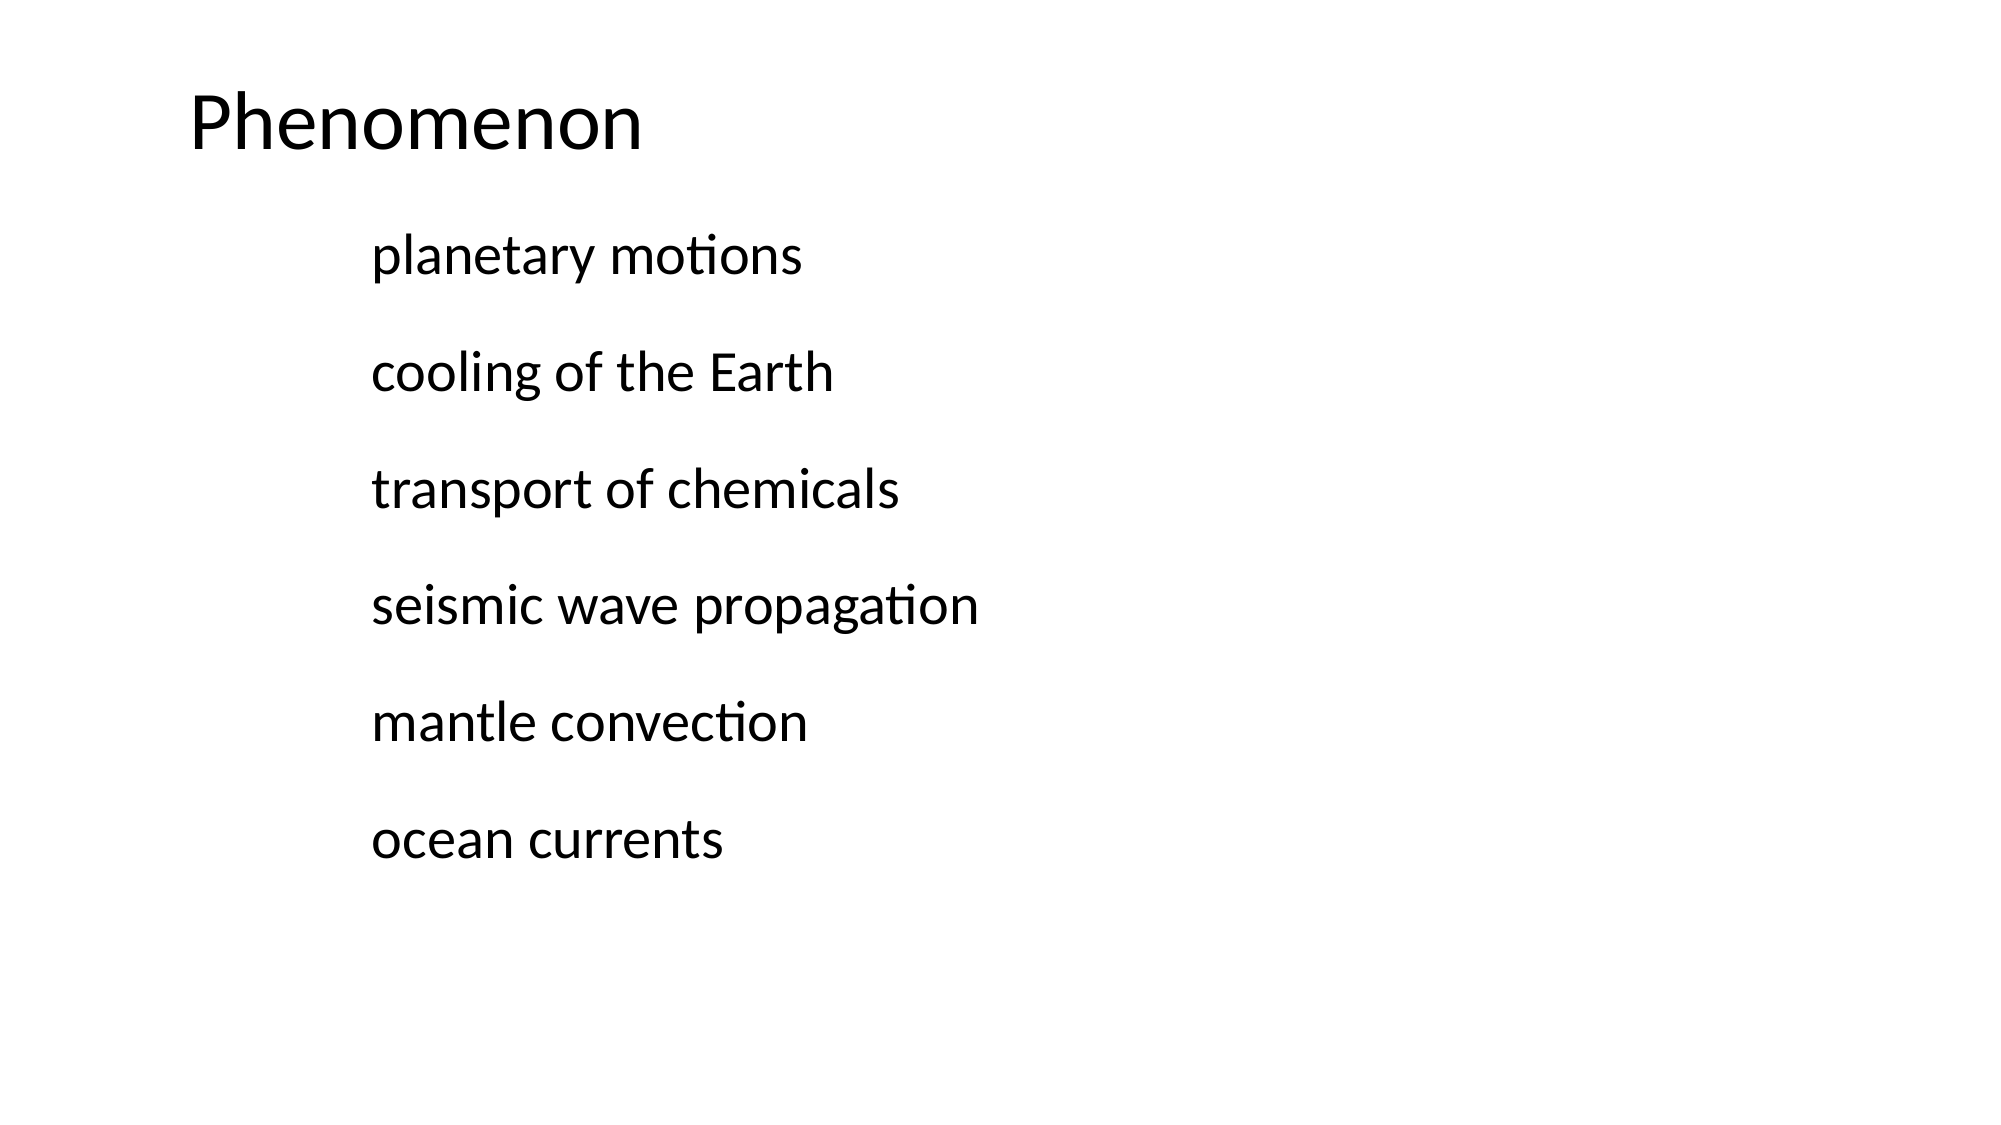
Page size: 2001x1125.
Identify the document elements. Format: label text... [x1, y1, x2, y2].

text_box mantle convection [356, 675, 880, 761]
text_box cooling of the Earth [356, 325, 880, 411]
text_box seismic wave propagation [357, 559, 1071, 644]
text_box ocean currents [357, 792, 1022, 878]
text_box Phenomenon [174, 58, 798, 174]
text_box transport of chemicals [357, 442, 1071, 528]
text_box planetary motions [356, 209, 880, 294]
